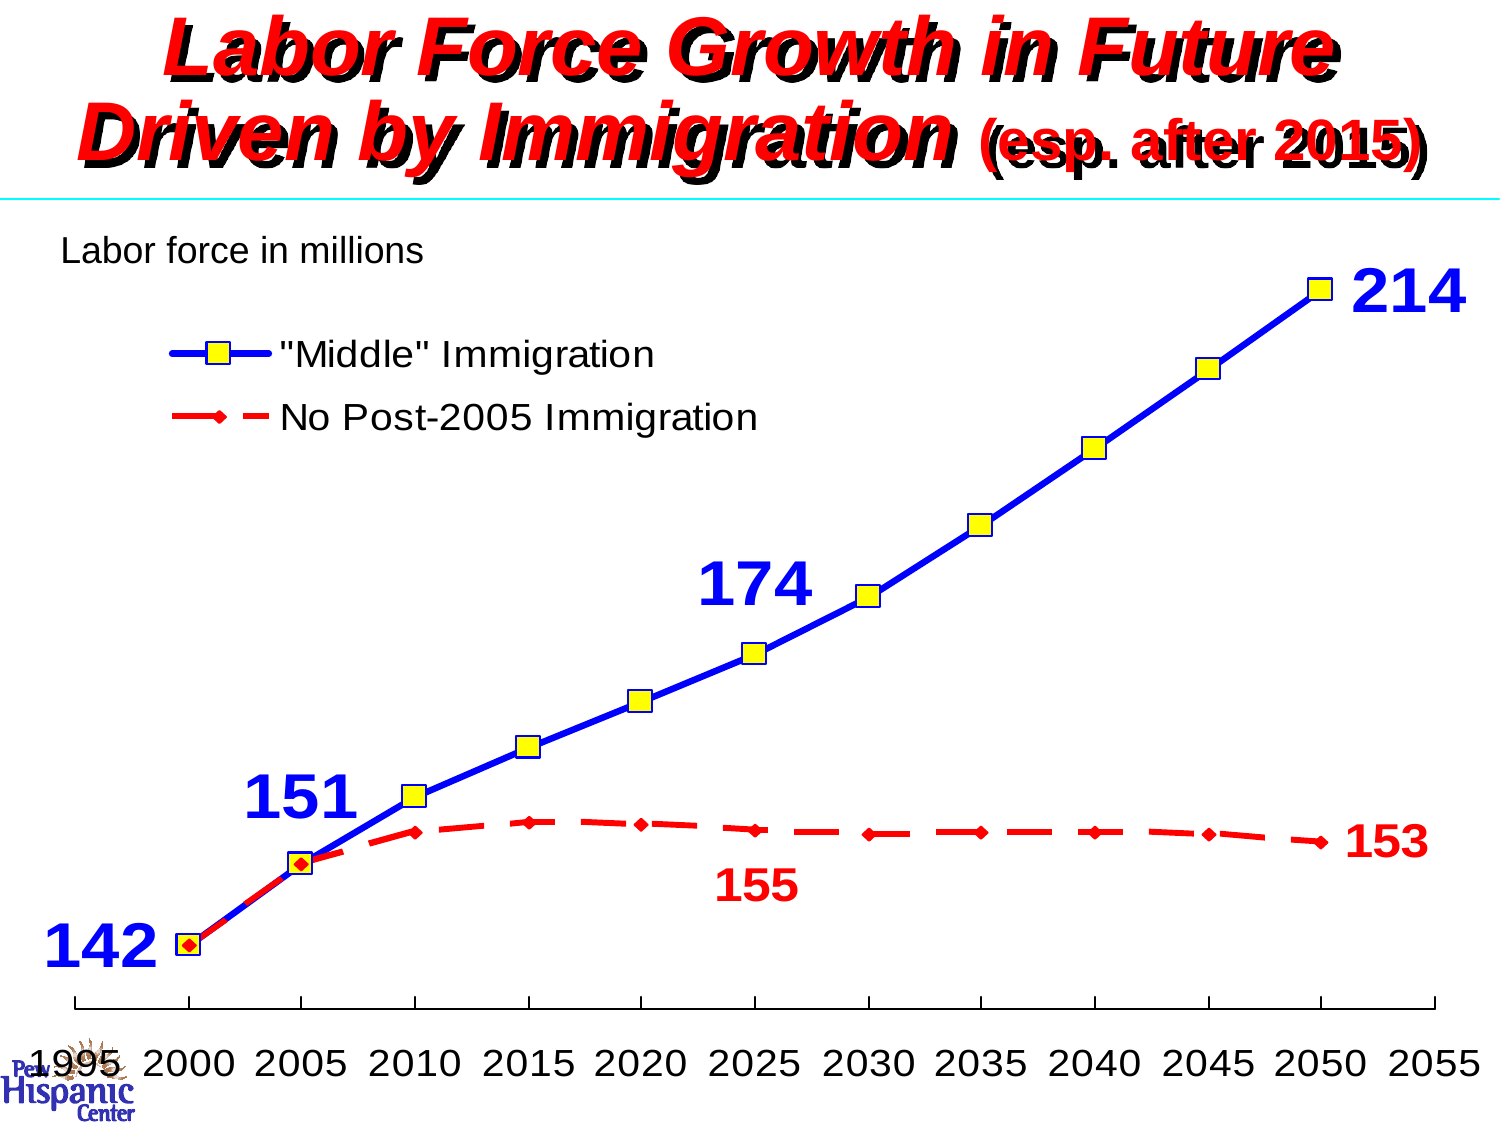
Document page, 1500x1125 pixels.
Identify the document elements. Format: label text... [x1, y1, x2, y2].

text_box Labor Force Growth in Future Driven by Immigration (esp. after 2015) [0, 0, 1500, 161]
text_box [0, 161, 1500, 1124]
